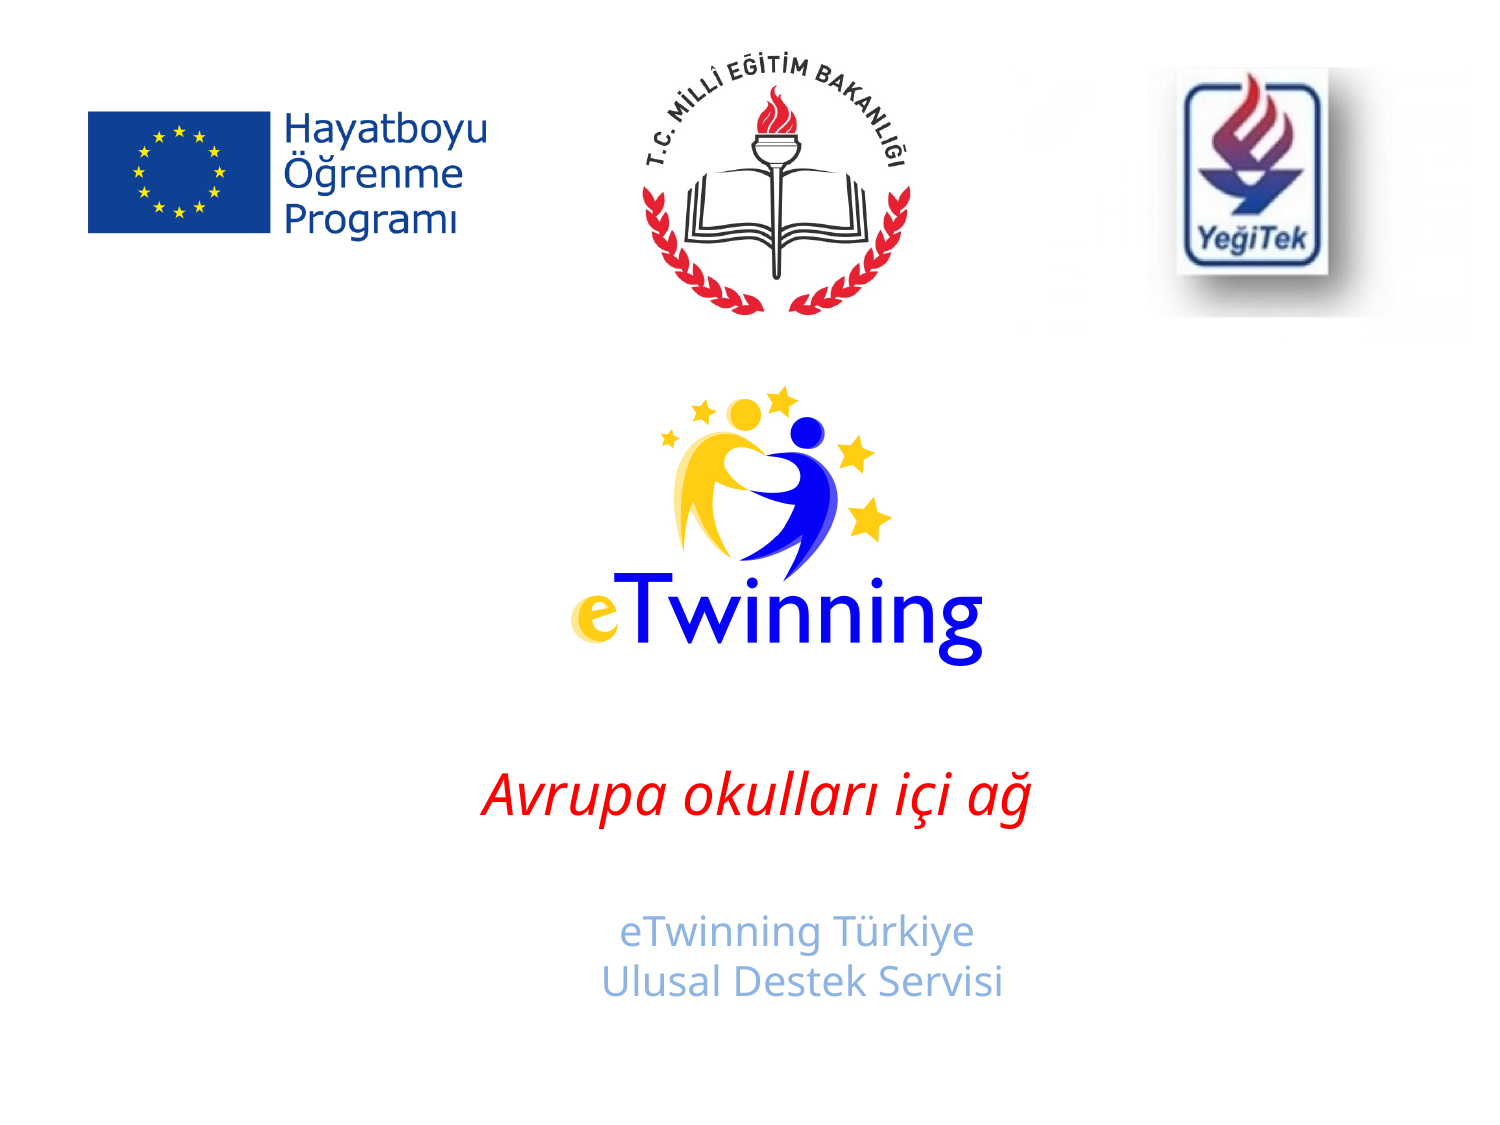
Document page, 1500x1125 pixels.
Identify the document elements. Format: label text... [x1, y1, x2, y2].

text_box Avrupa okulları içi ağ [324, 750, 1187, 835]
picture [631, 42, 921, 330]
picture [1009, 63, 1469, 342]
picture [88, 66, 486, 275]
picture [571, 385, 982, 666]
text_box eTwinning Türkiye Ulusal Destek Servisi [422, 897, 1183, 1013]
